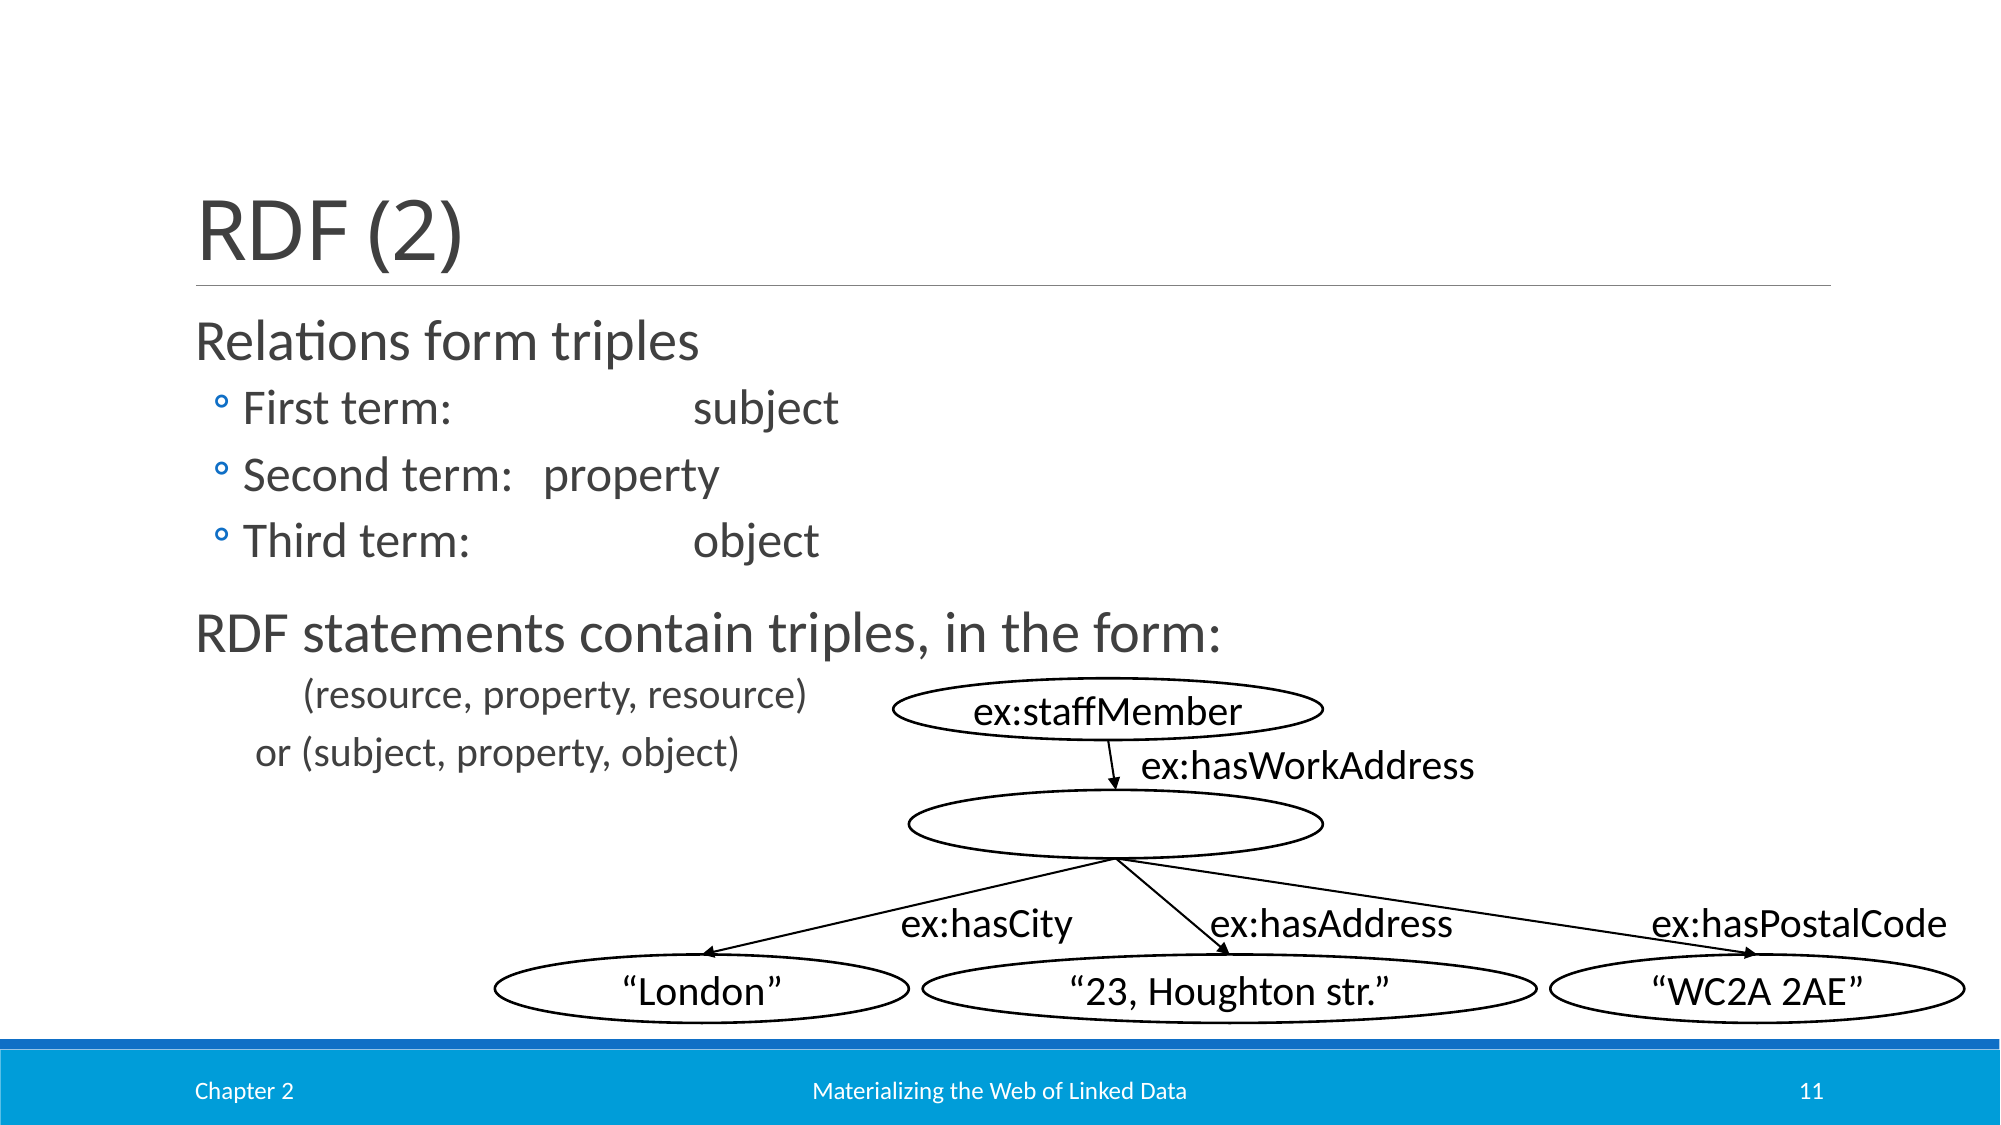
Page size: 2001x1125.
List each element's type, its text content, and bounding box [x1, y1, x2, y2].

slide_number Chapter 2 [180, 1059, 586, 1120]
text_box “WC2A 2AE” [1549, 953, 1966, 1025]
text_box “London” [493, 953, 911, 1025]
text_box ex:staffMember [891, 676, 1325, 742]
text_box ex:hasWorkAddress [1126, 730, 1496, 795]
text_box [1107, 739, 1117, 791]
slide_number 11 [1624, 1059, 1840, 1120]
title RDF (2) [180, 47, 1830, 285]
footer Materializing the Web of Linked Data [604, 1059, 1396, 1120]
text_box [701, 857, 1113, 955]
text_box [1115, 857, 1758, 955]
text_box [907, 788, 1325, 854]
text_box “23, Houghton str.” [921, 965, 1538, 1025]
text_box ex:hasPostalCode [1766, 887, 1986, 953]
list Relations form triples First term: subject Second term: property Third term: object RDF statements contain triples, in the form: (resource, property, resource) or (subject, property, object) [180, 302, 1830, 963]
